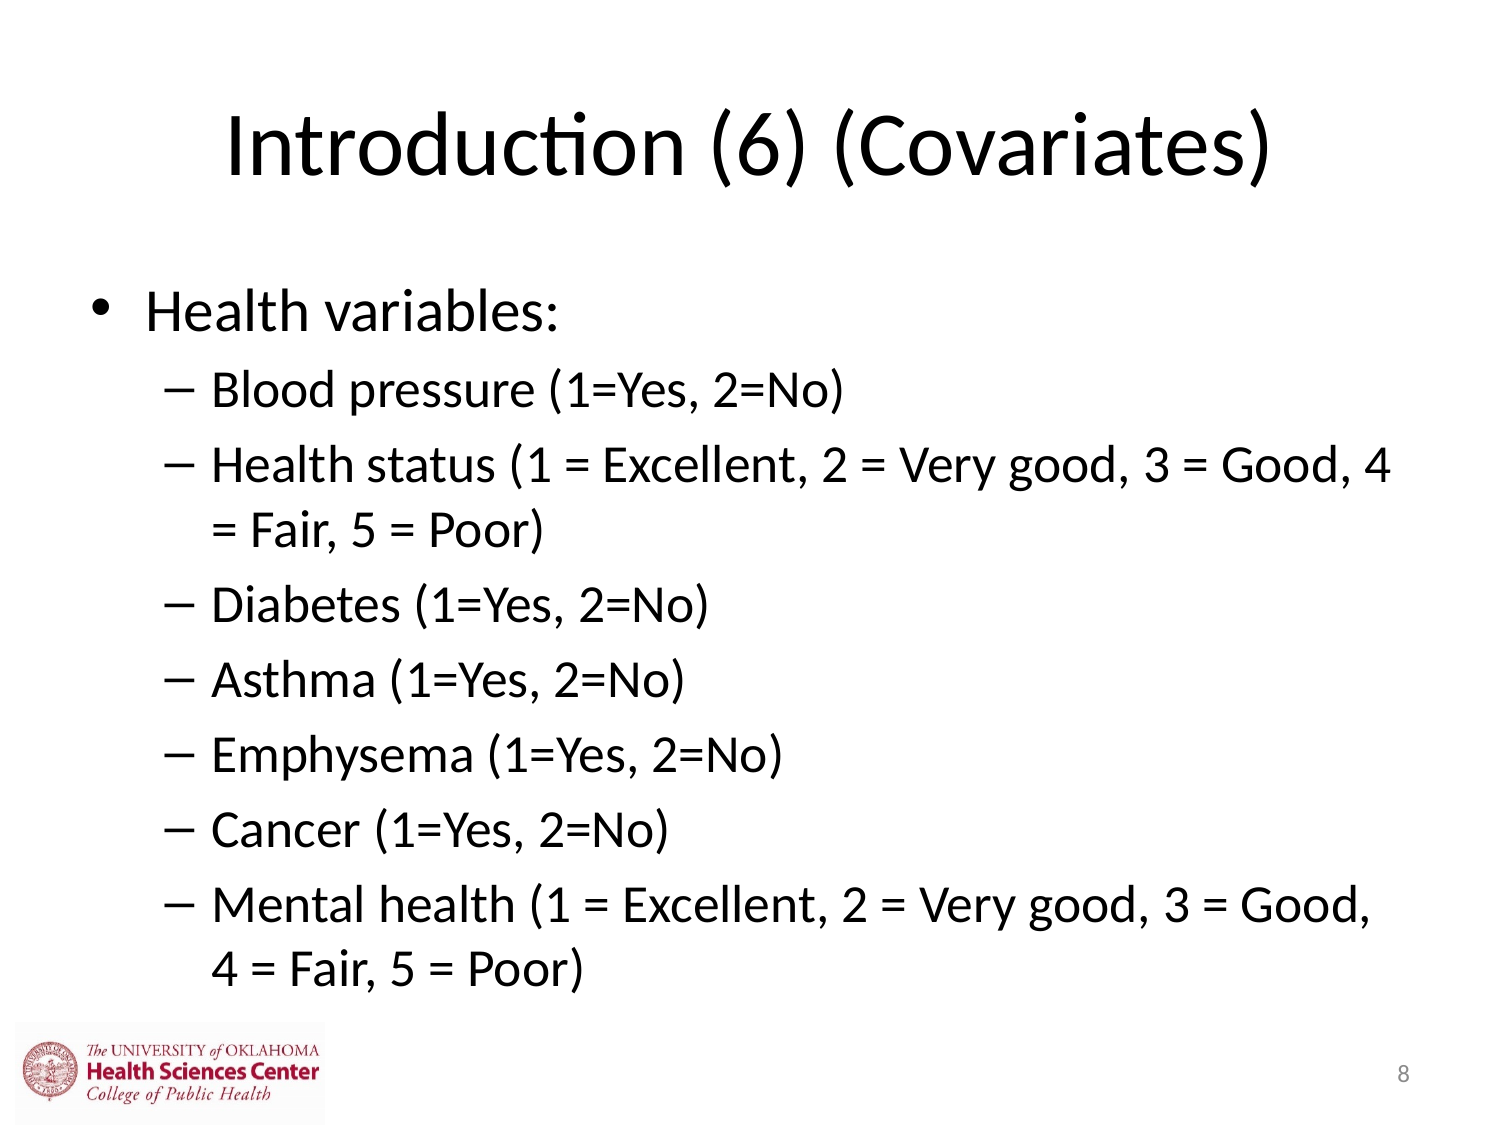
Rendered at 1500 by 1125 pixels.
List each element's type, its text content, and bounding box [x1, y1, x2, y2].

list Health variables: Blood pressure (1=Yes, 2=No) Health status (1 = Excellent, 2 = Very good, 3 = Good, 4 = Fair, 5 = Poor) Diabetes (1=Yes, 2=No) Asthma (1=Yes, 2=No) Emphysema (1=Yes, 2=No) Cancer (1=Yes, 2=No) Mental health (1 = Excellent, 2 = Very good, 3 = Good, 4 = Fair, 5 = Poor) [75, 262, 1425, 1005]
slide_number 8 [1074, 1042, 1425, 1103]
picture [15, 1022, 325, 1125]
title Introduction (6) (Covariates) [75, 45, 1425, 233]
